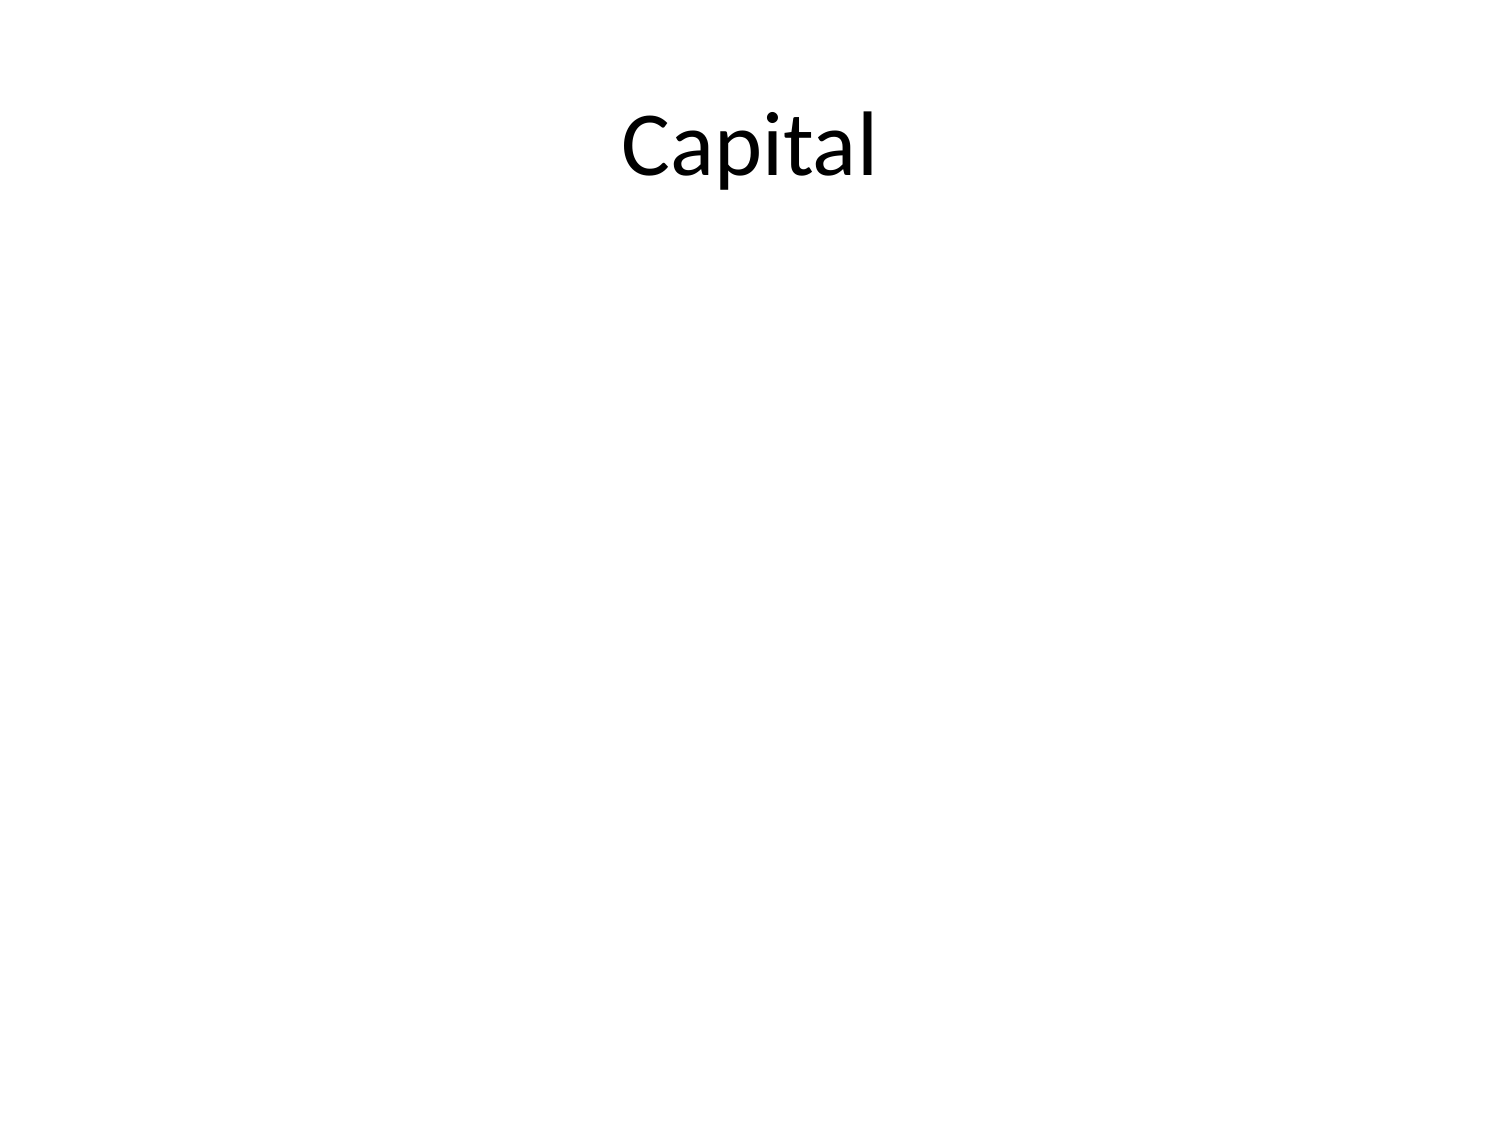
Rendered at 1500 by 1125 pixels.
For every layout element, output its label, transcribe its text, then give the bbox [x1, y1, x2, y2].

title Capital [75, 45, 1425, 233]
